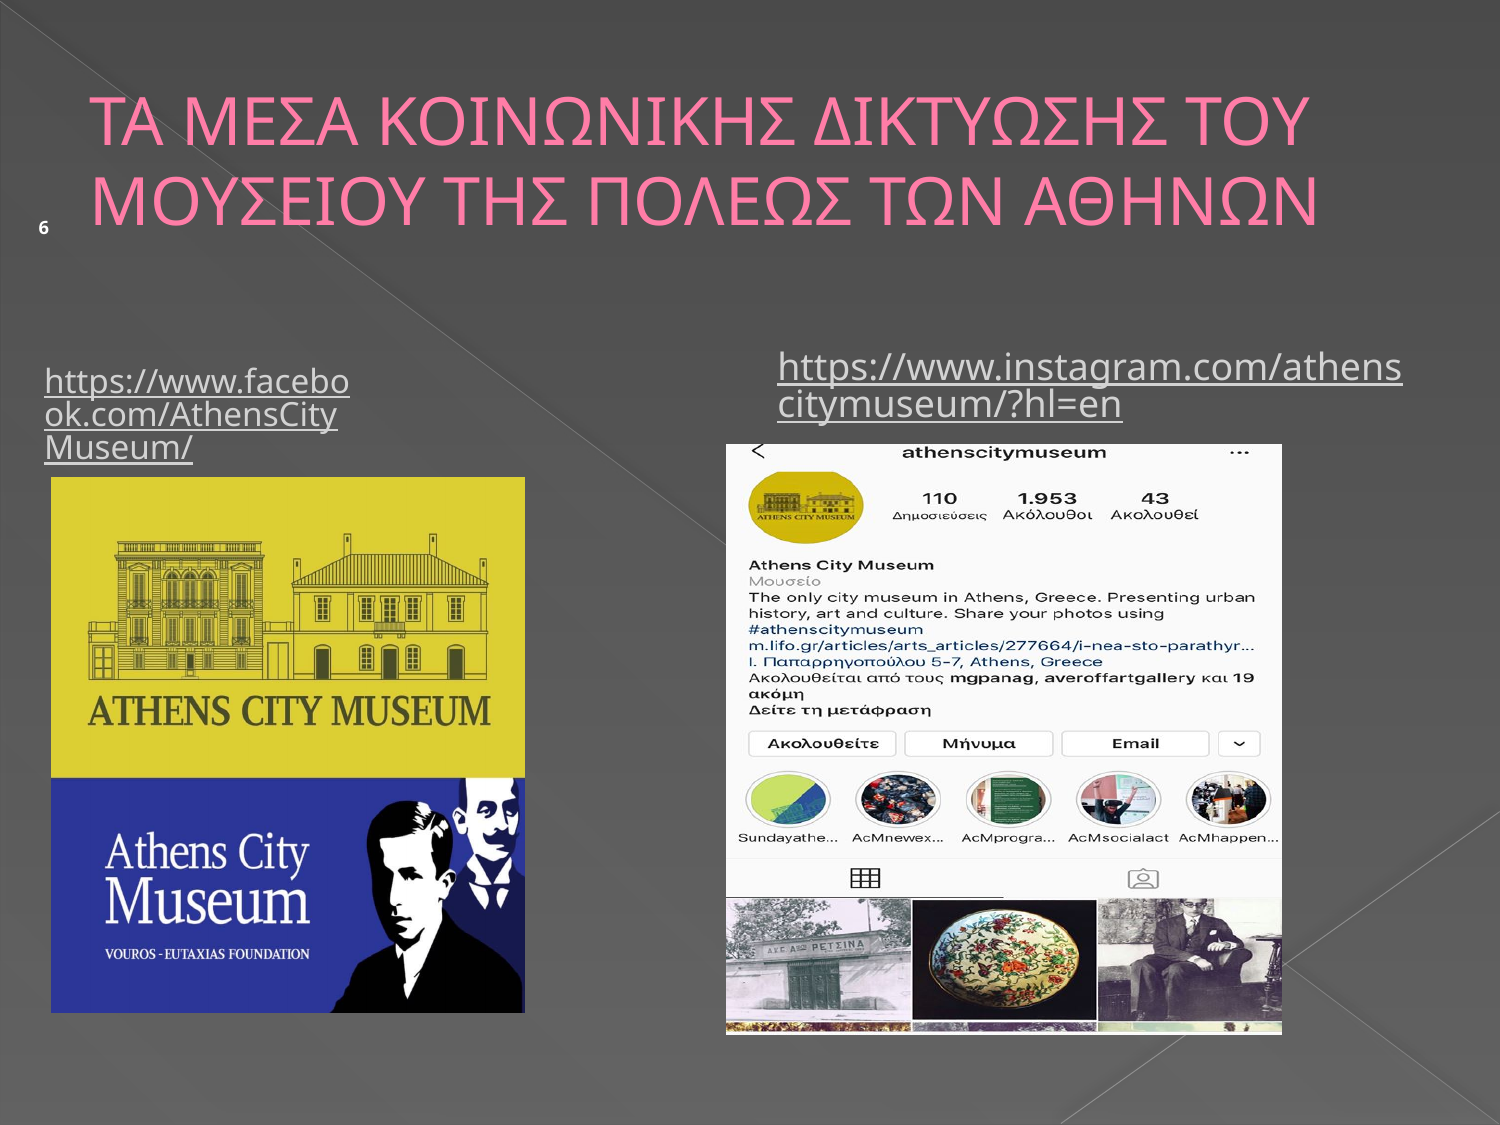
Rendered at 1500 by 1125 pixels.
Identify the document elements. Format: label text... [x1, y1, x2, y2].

list https://www.facebook.com/AthensCityMuseum/ [29, 310, 372, 445]
title ΤΑ ΜΕΣΑ ΚΟΙΝΩΝΙΚΗΣ ΔΙΚΤΥΩΣΗΣ ΤΟΥ ΜΟΥΣΕΙΟΥ ΤΗΣ ΠΟΛΕΩΣ ΤΩΝ ΑΘΗΝΩΝ [75, 43, 1425, 274]
picture [726, 444, 1282, 1036]
list https://www.instagram.com/athenscitymuseum/?hl=en [762, 282, 1425, 1025]
slide_number 6 [0, 208, 88, 249]
picture [51, 477, 525, 1014]
